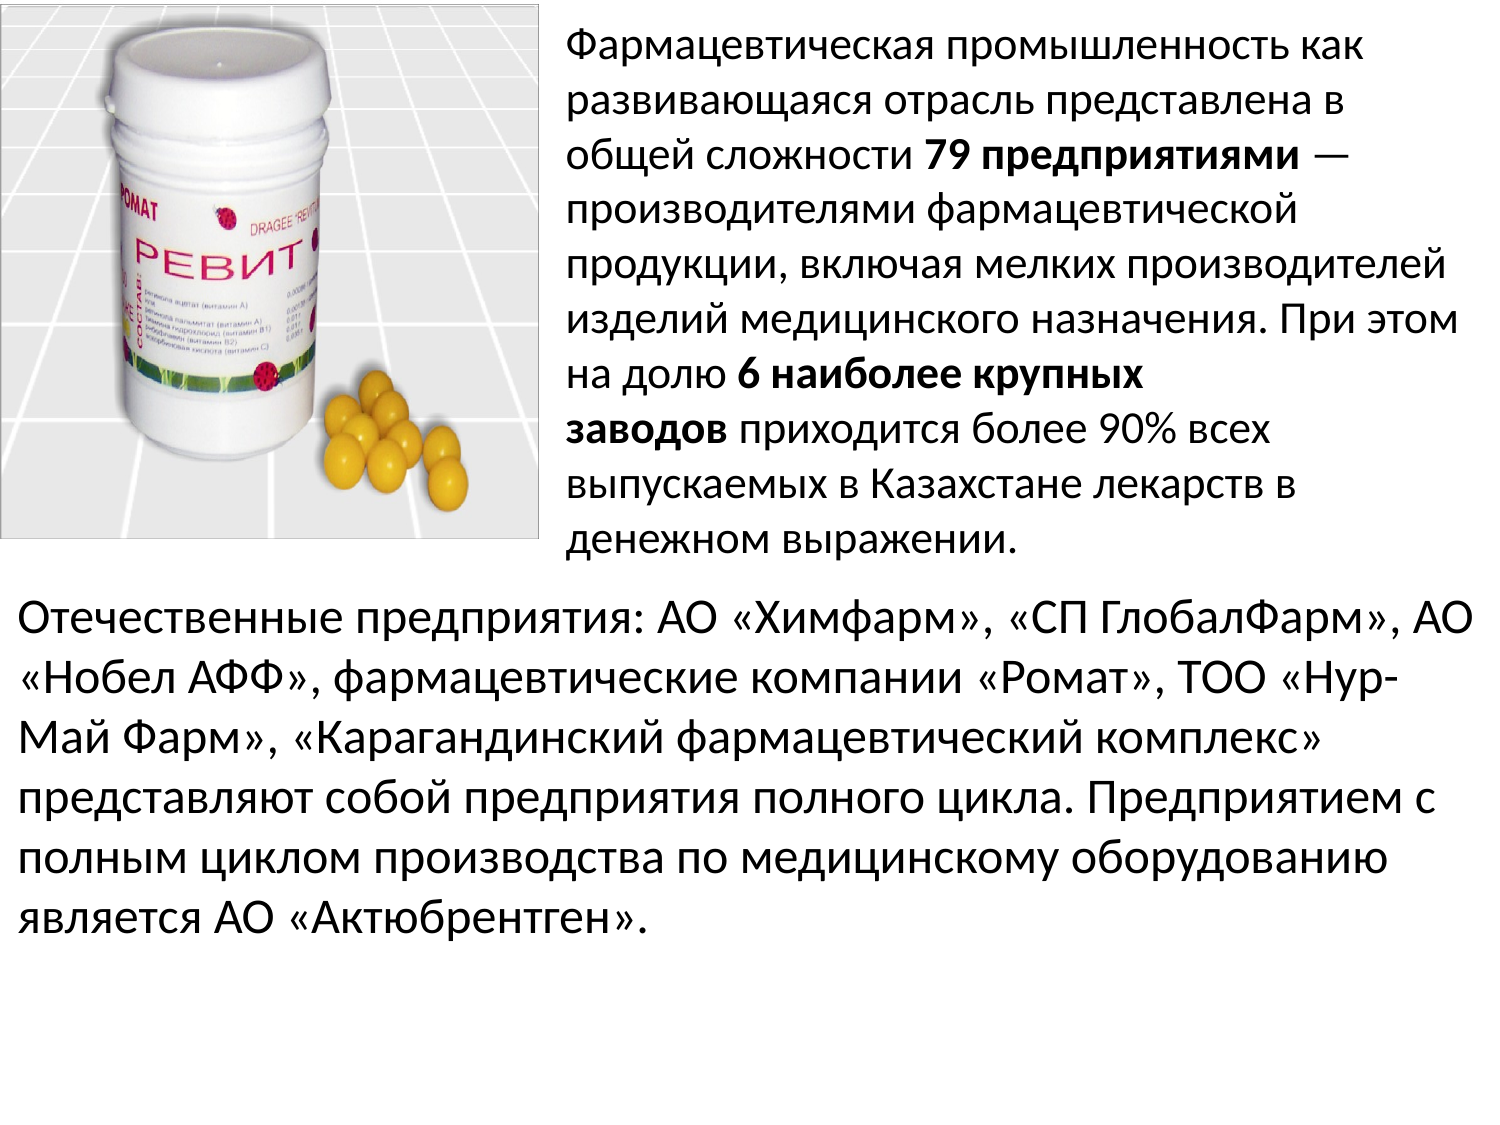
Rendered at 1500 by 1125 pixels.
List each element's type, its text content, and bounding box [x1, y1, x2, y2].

text_box Фармацевтическая промышленность как развивающаяся отрасль представлена в общей сложности 79 предприятиями — производителями фармацевтической продукции, включая мелких производителей изделий медицинского назначения. При этом на долю 6 наиболее крупных заводов приходится более 90% всех выпускаемых в Казахстане лекарств в денежном выражении. [550, 5, 1500, 571]
text_box Отечественные предприятия: АО «Химфарм», «СП ГлобалФарм», АО «Нобел АФФ», фармацевтические компании «Ромат», ТОО «Hуp-Май Фарм», «Карагандинский фармацевтический комплекс» представляют собой предприятия полного цикла. Предприятием с полным циклом производства по медицинскому оборудованию является АО «Актюбрентген». [2, 576, 1500, 952]
picture [0, 0, 540, 540]
